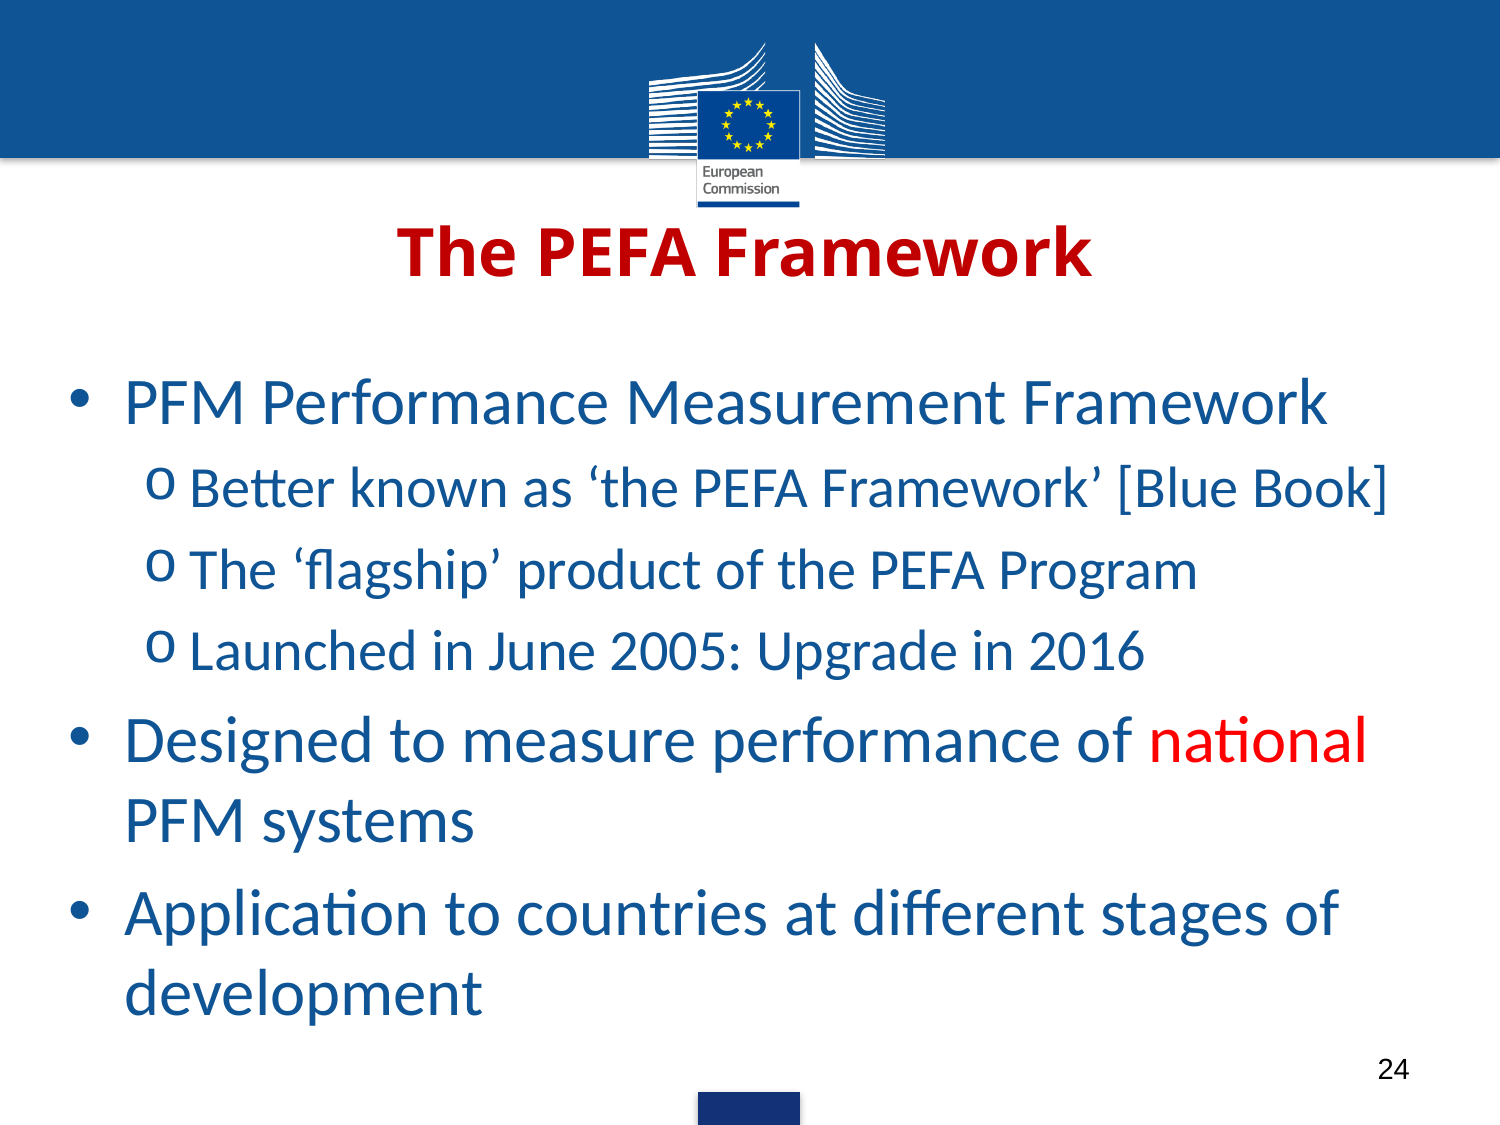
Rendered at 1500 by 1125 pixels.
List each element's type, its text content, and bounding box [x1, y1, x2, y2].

slide_number 24 [1074, 1042, 1426, 1103]
title The PEFA Framework [64, 184, 1425, 315]
list PFM Performance Measurement Framework Better known as ‘the PEFA Framework’ [Blue Book] The ‘flagship’ product of the PEFA Program Launched in June 2005: Upgrade in 2016 Designed to measure performance of national PFM systems Application to countries at different stages of development [53, 349, 1459, 1043]
picture [649, 42, 885, 184]
